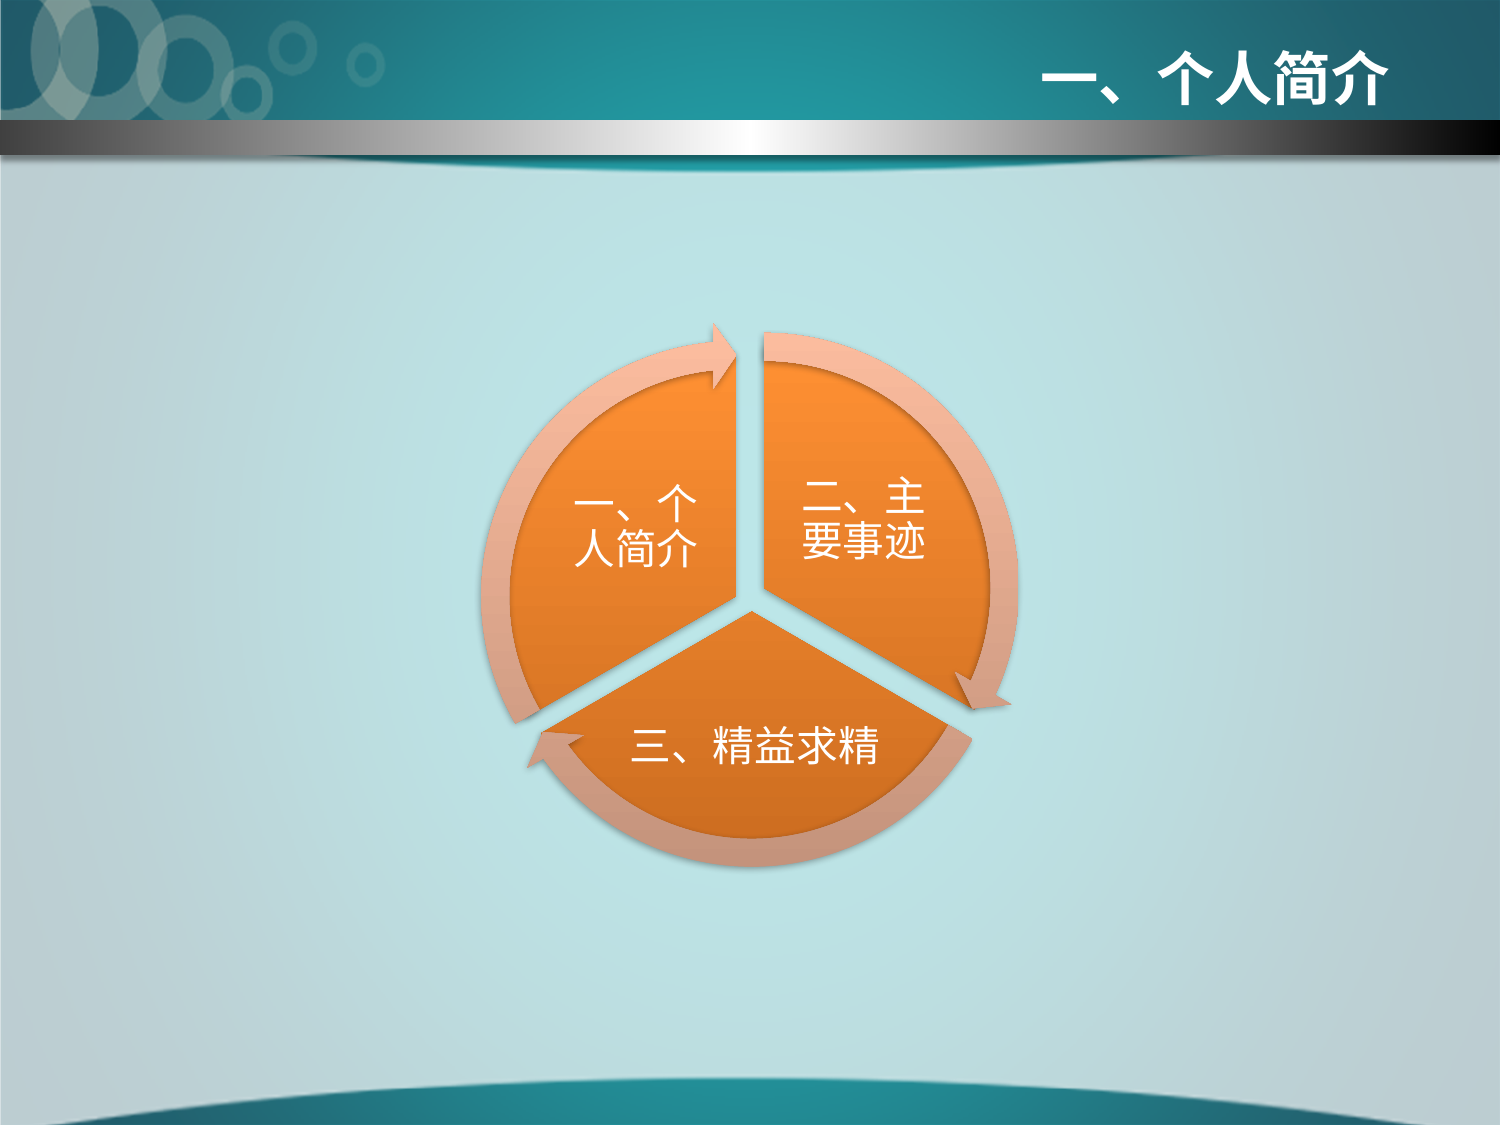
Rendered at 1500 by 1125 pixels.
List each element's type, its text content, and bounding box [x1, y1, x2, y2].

text_box 一、个人简介 [1025, 35, 1405, 120]
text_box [489, 314, 1038, 862]
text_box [478, 337, 1026, 886]
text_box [462, 322, 1011, 870]
picture [0, 0, 1500, 1125]
